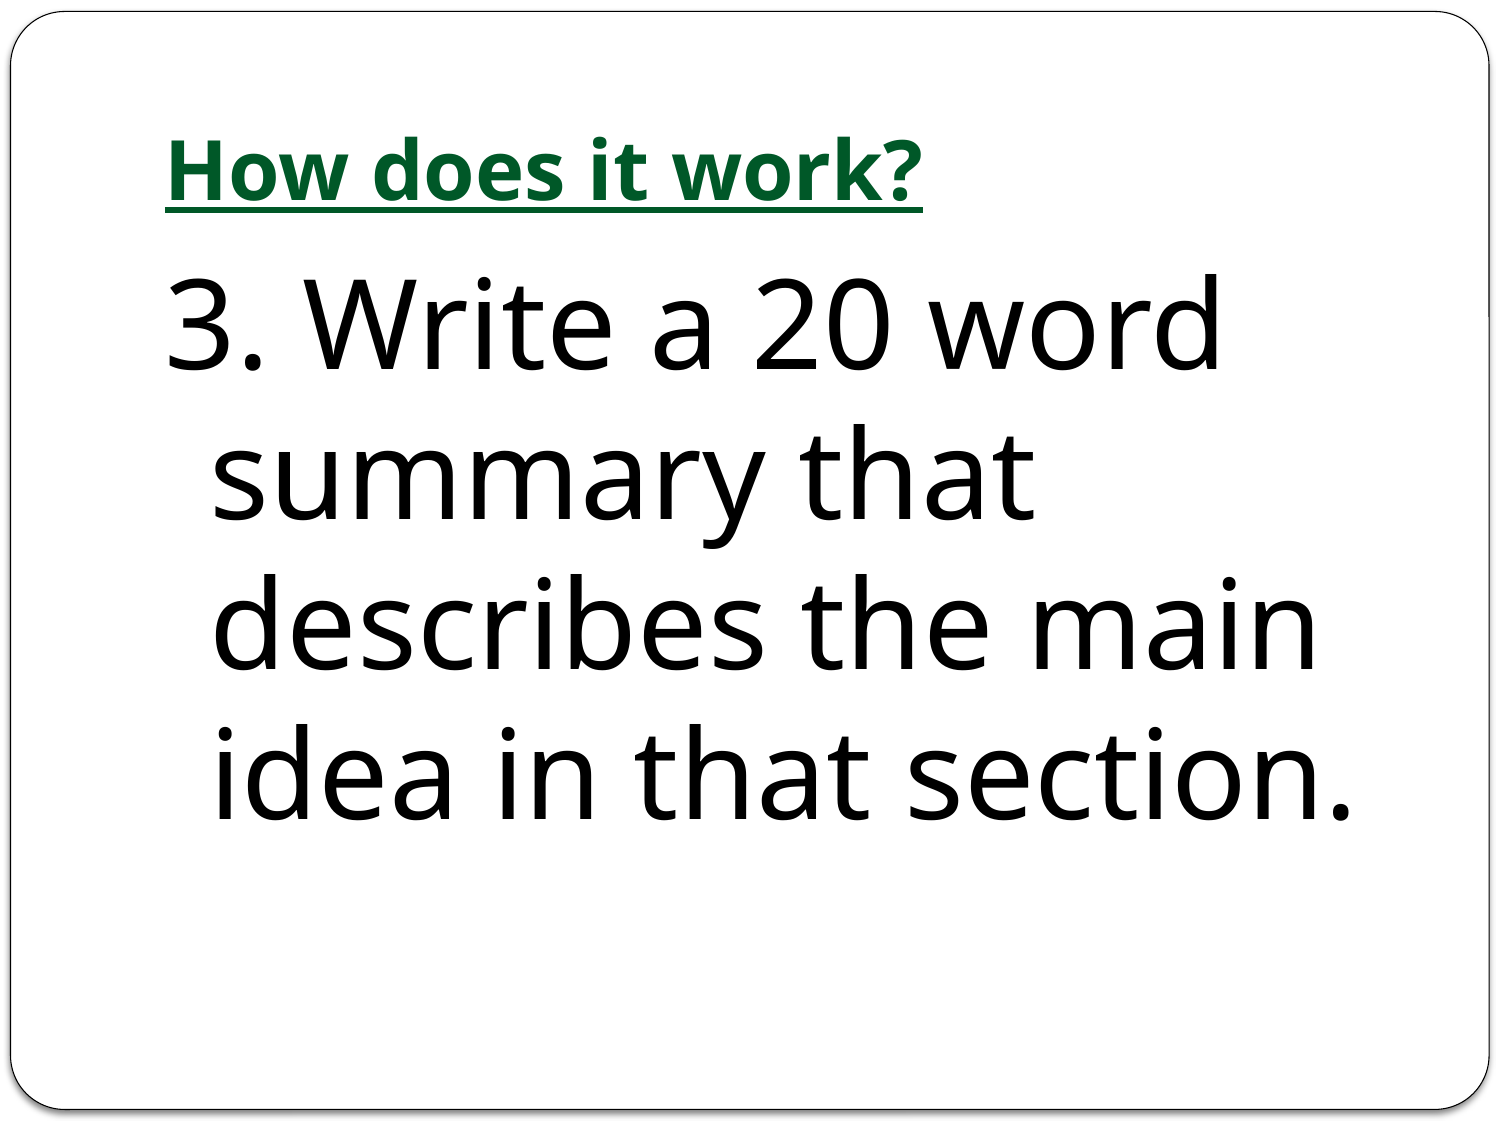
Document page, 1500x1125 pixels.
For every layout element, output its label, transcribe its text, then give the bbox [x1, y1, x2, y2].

title How does it work? [150, 45, 1425, 233]
list 3. Write a 20 word summary that describes the main idea in that section. [150, 237, 1425, 988]
